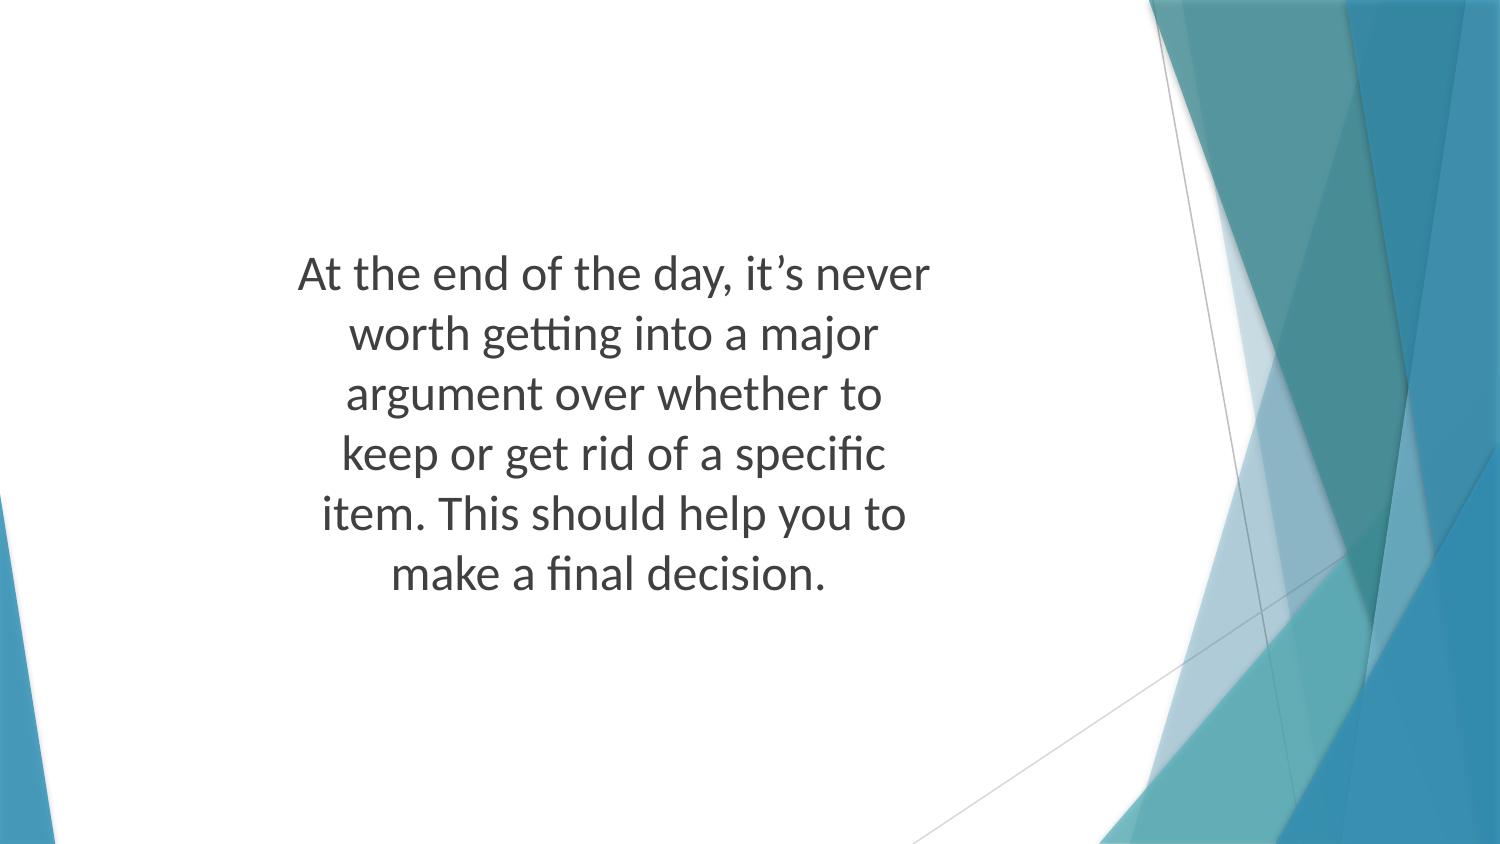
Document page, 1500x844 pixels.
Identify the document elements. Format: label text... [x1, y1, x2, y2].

list At the end of the day, it’s never worth getting into a major argument over whether to keep or get rid of a specific item. This should help you to make a final decision. [277, 232, 951, 741]
